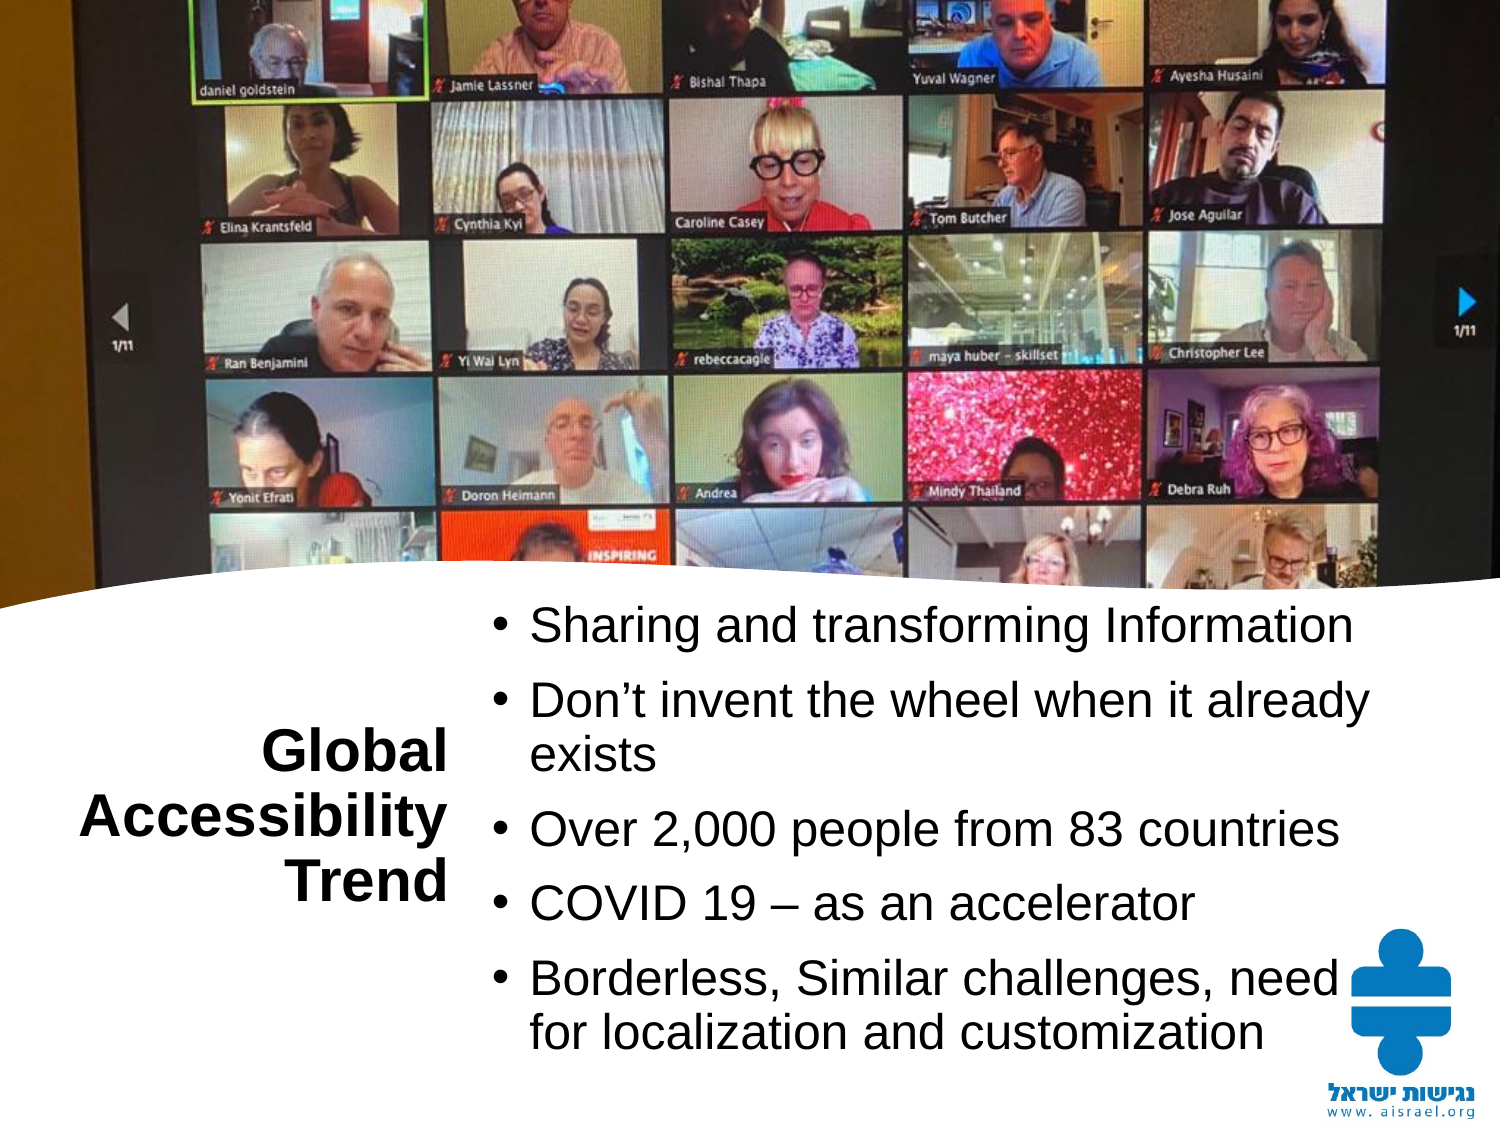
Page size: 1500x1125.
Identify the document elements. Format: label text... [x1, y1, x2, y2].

text_box [724, 609, 1183, 996]
list Sharing and transforming Information Don’t invent the wheel when it already exists Over 2,000 people from 83 countries COVID 19 – as an accelerator Borderless, Similar challenges, need for localization and customization [477, 609, 1407, 1070]
picture [0, 0, 1500, 1125]
title Global Accessibility Trend [59, 615, 464, 1018]
